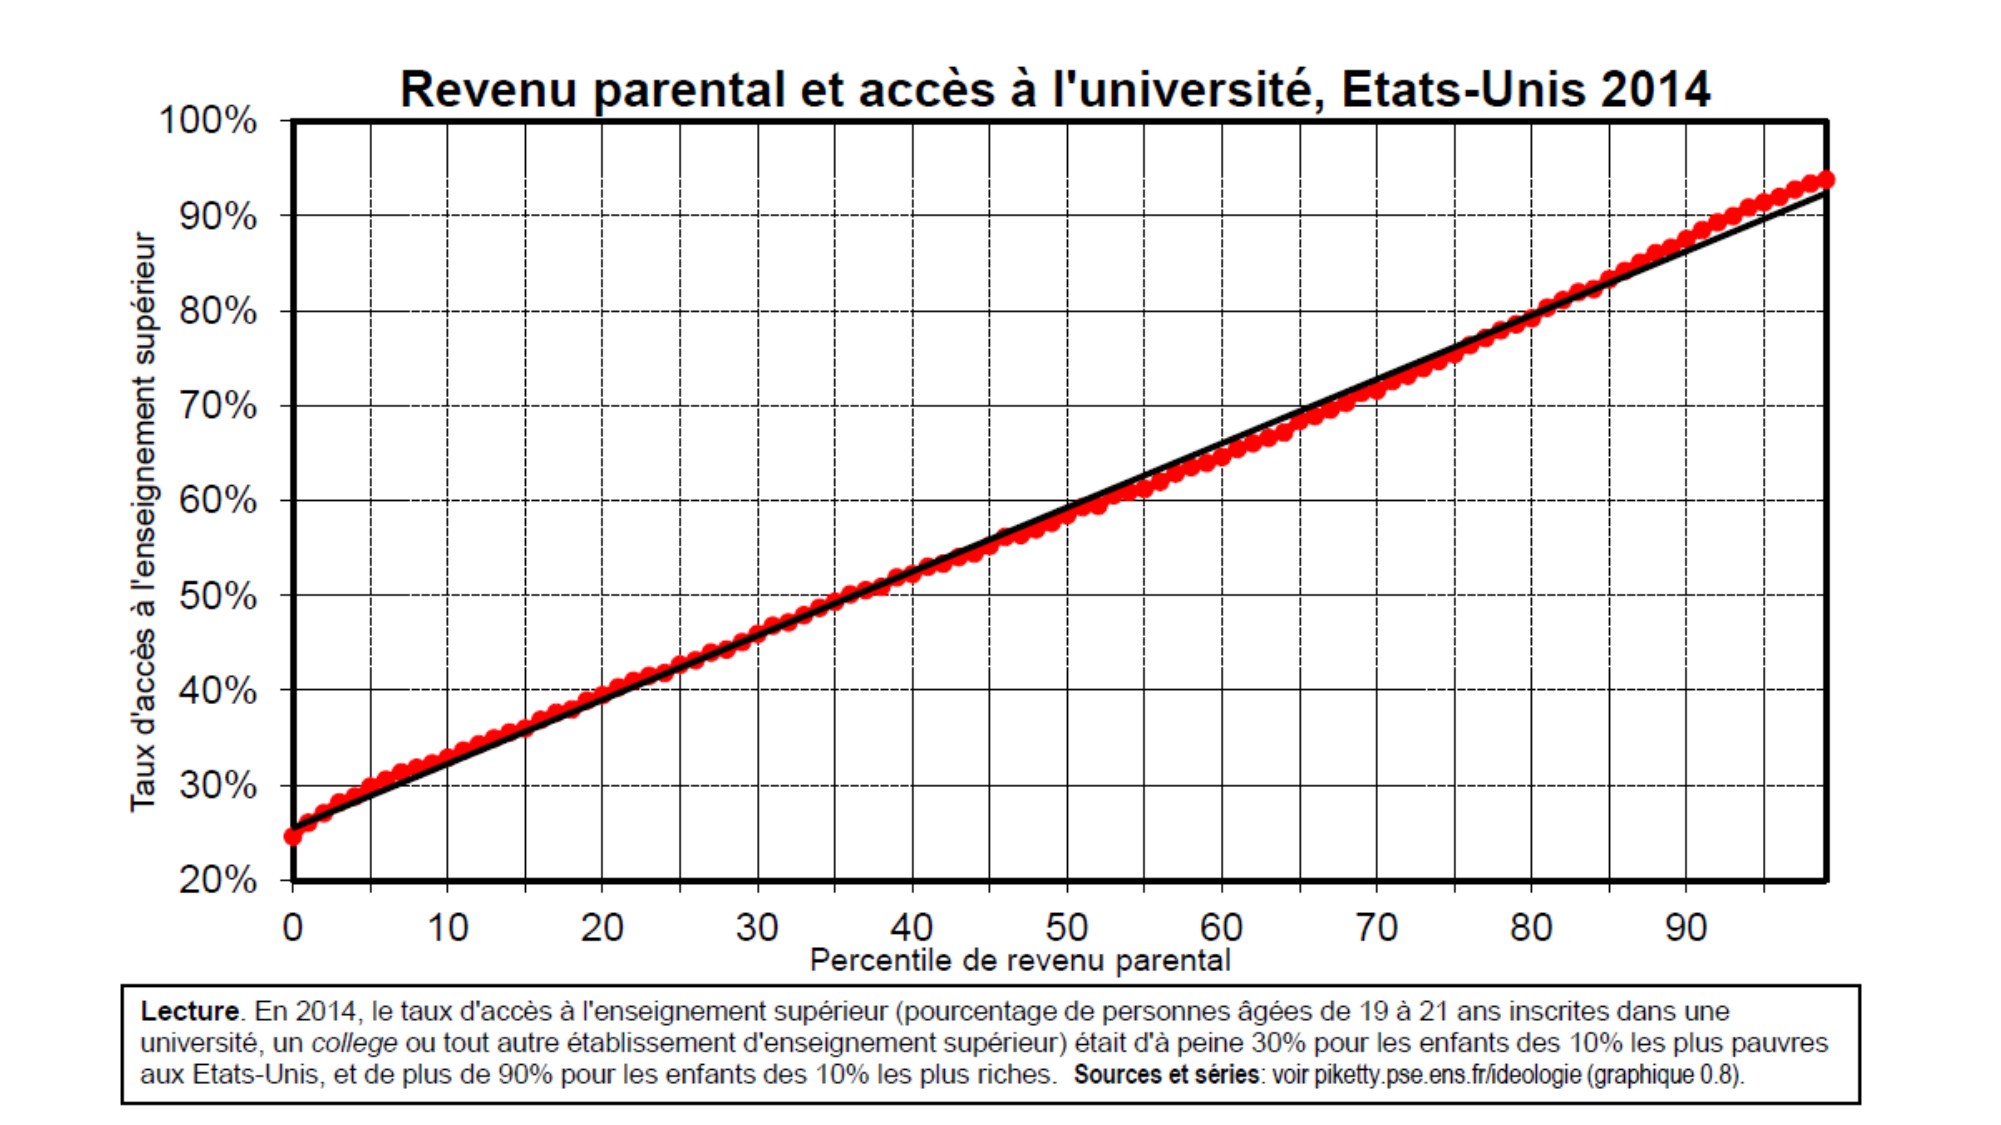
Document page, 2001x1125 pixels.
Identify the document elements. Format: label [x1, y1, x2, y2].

picture [101, 0, 1899, 1125]
